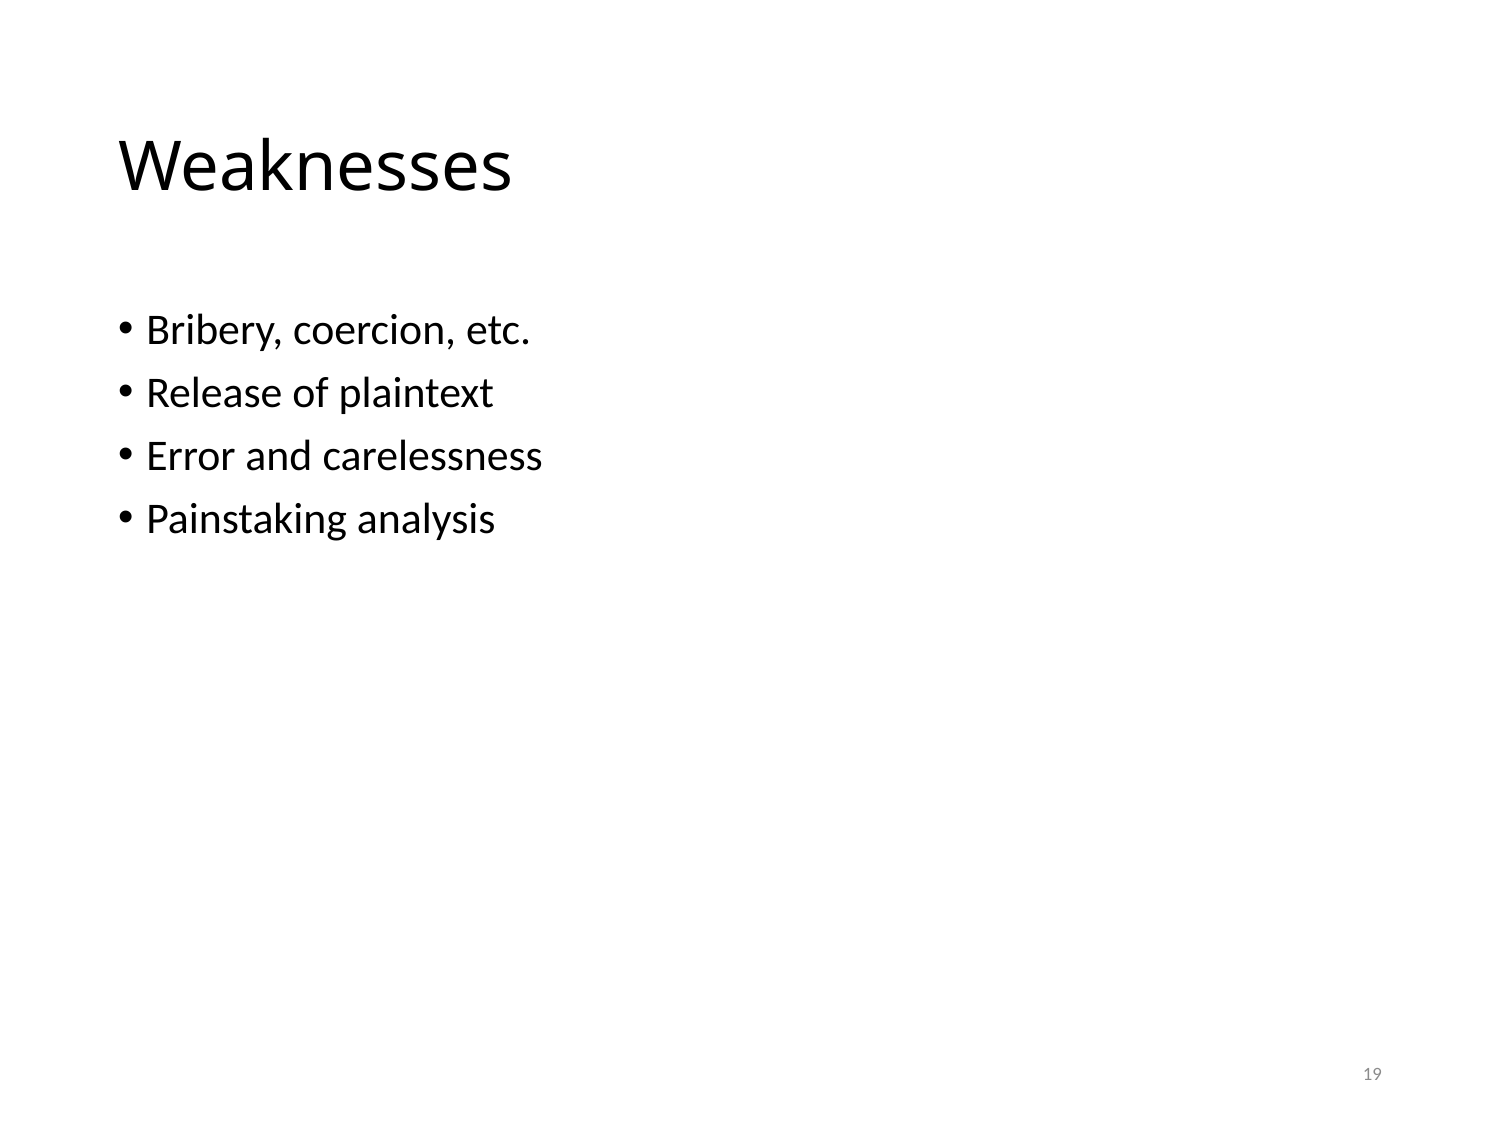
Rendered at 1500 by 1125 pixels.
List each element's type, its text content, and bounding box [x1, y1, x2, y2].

title Weaknesses [103, 59, 1397, 278]
list Bribery, coercion, etc. Release of plaintext Error and carelessness Painstaking analysis [103, 299, 1397, 1014]
slide_number 19 [1059, 1042, 1397, 1103]
